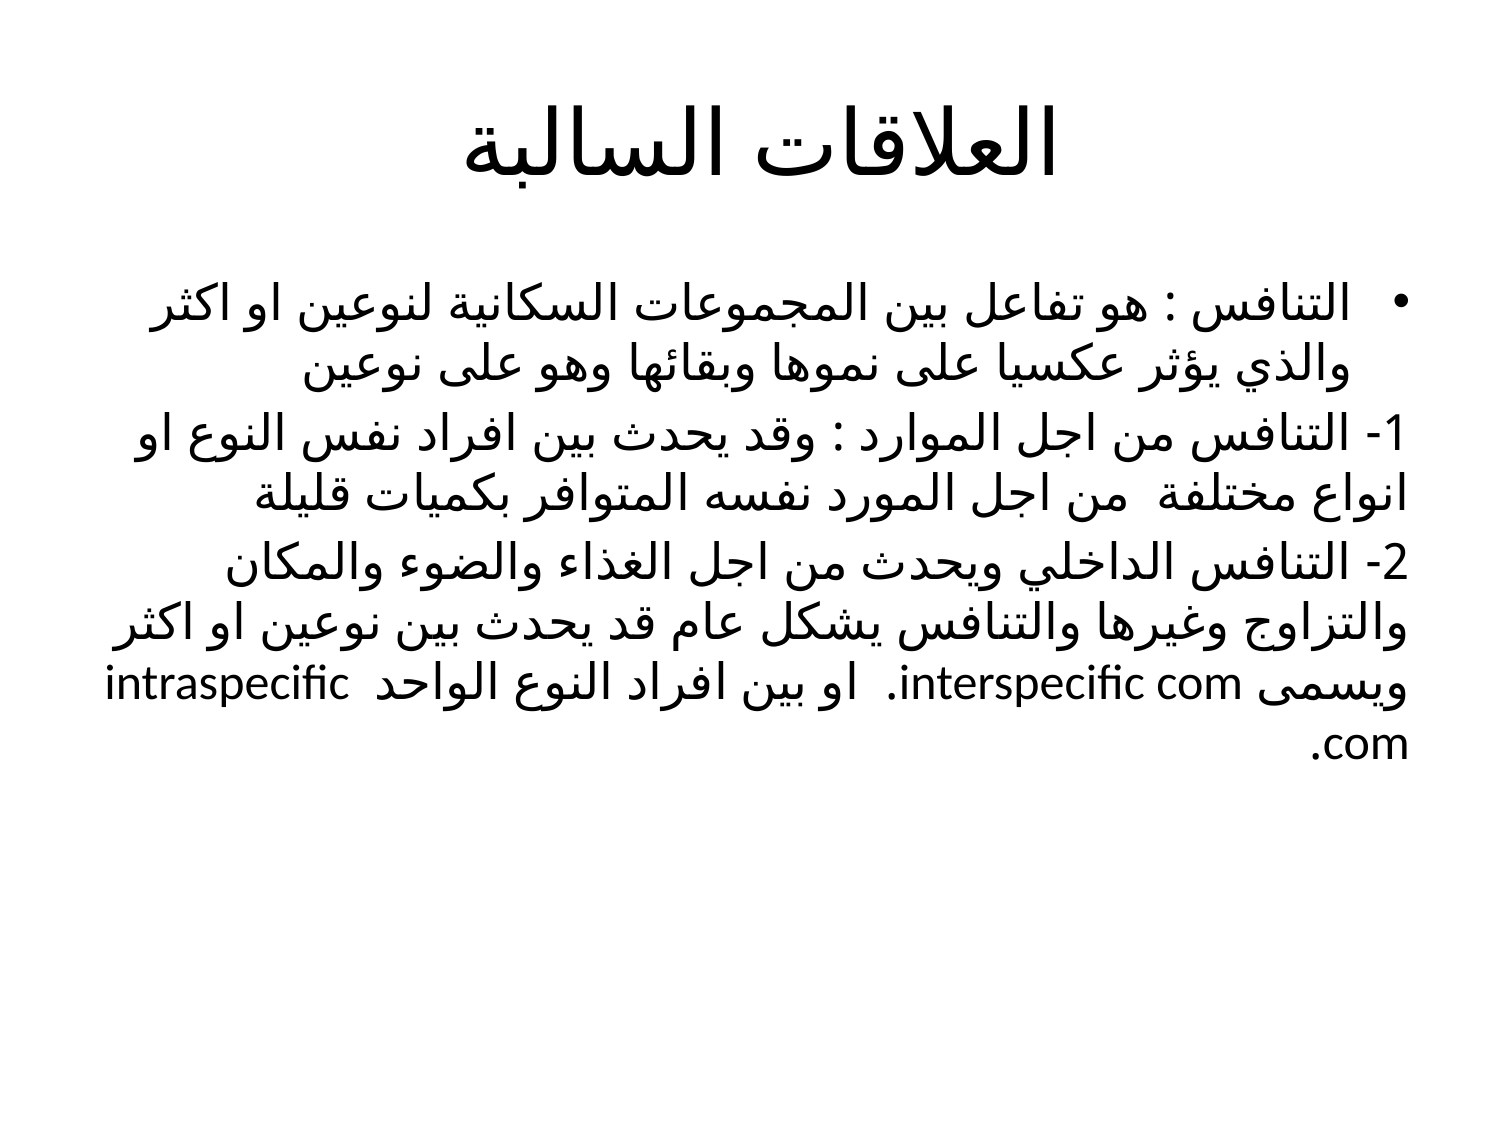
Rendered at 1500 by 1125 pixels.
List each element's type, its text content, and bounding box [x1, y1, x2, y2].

list التنافس : هو تفاعل بين المجموعات السكانية لنوعين او اكثر والذي يؤثر عكسيا على نموها وبقائها وهو على نوعين 1- التنافس من اجل الموارد : وقد يحدث بين افراد نفس النوع او انواع مختلفة من اجل المورد نفسه المتوافر بكميات قليلة 2- التنافس الداخلي ويحدث من اجل الغذاء والضوء والمكان والتزاوج وغيرها والتنافس يشكل عام قد يحدث بين نوعين او اكثر ويسمى interspecific com. او بين افراد النوع الواحد intraspecific com. [75, 262, 1425, 1005]
title العلاقات السالبة [75, 45, 1425, 233]
